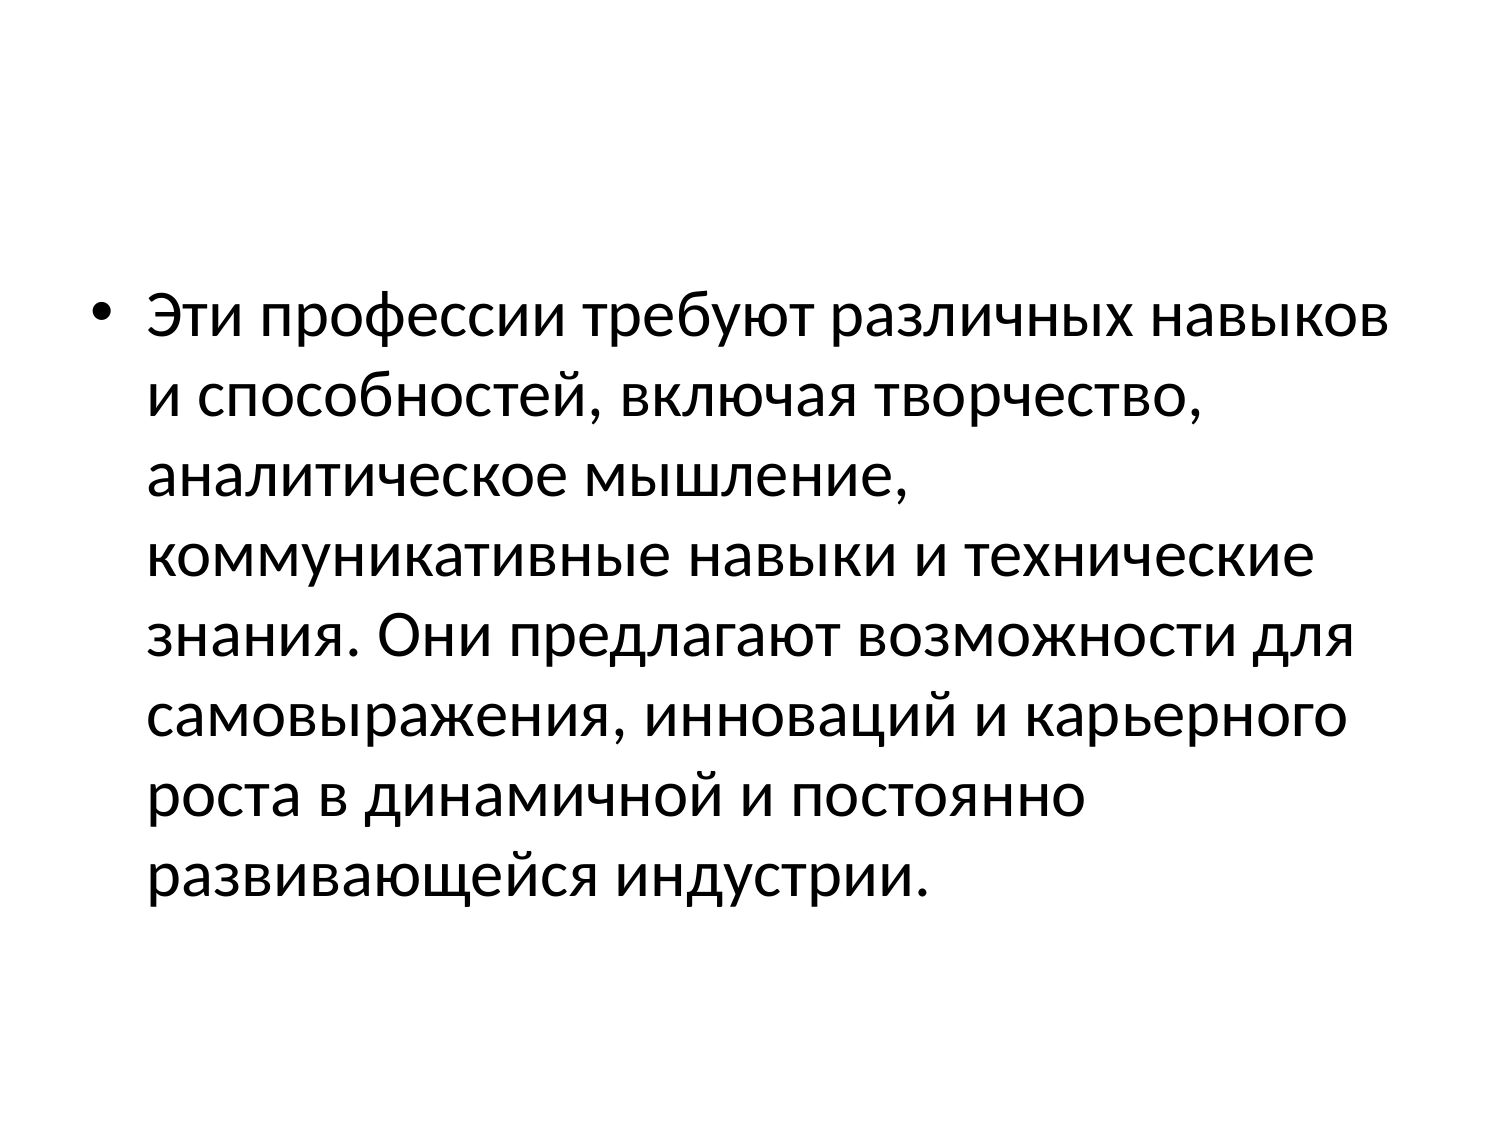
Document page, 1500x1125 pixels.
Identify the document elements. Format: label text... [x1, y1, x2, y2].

list Эти профессии требуют различных навыков и способностей, включая творчество, аналитическое мышление, коммуникативные навыки и технические знания. Они предлагают возможности для самовыражения, инноваций и карьерного роста в динамичной и постоянно развивающейся индустрии. [75, 262, 1425, 1005]
